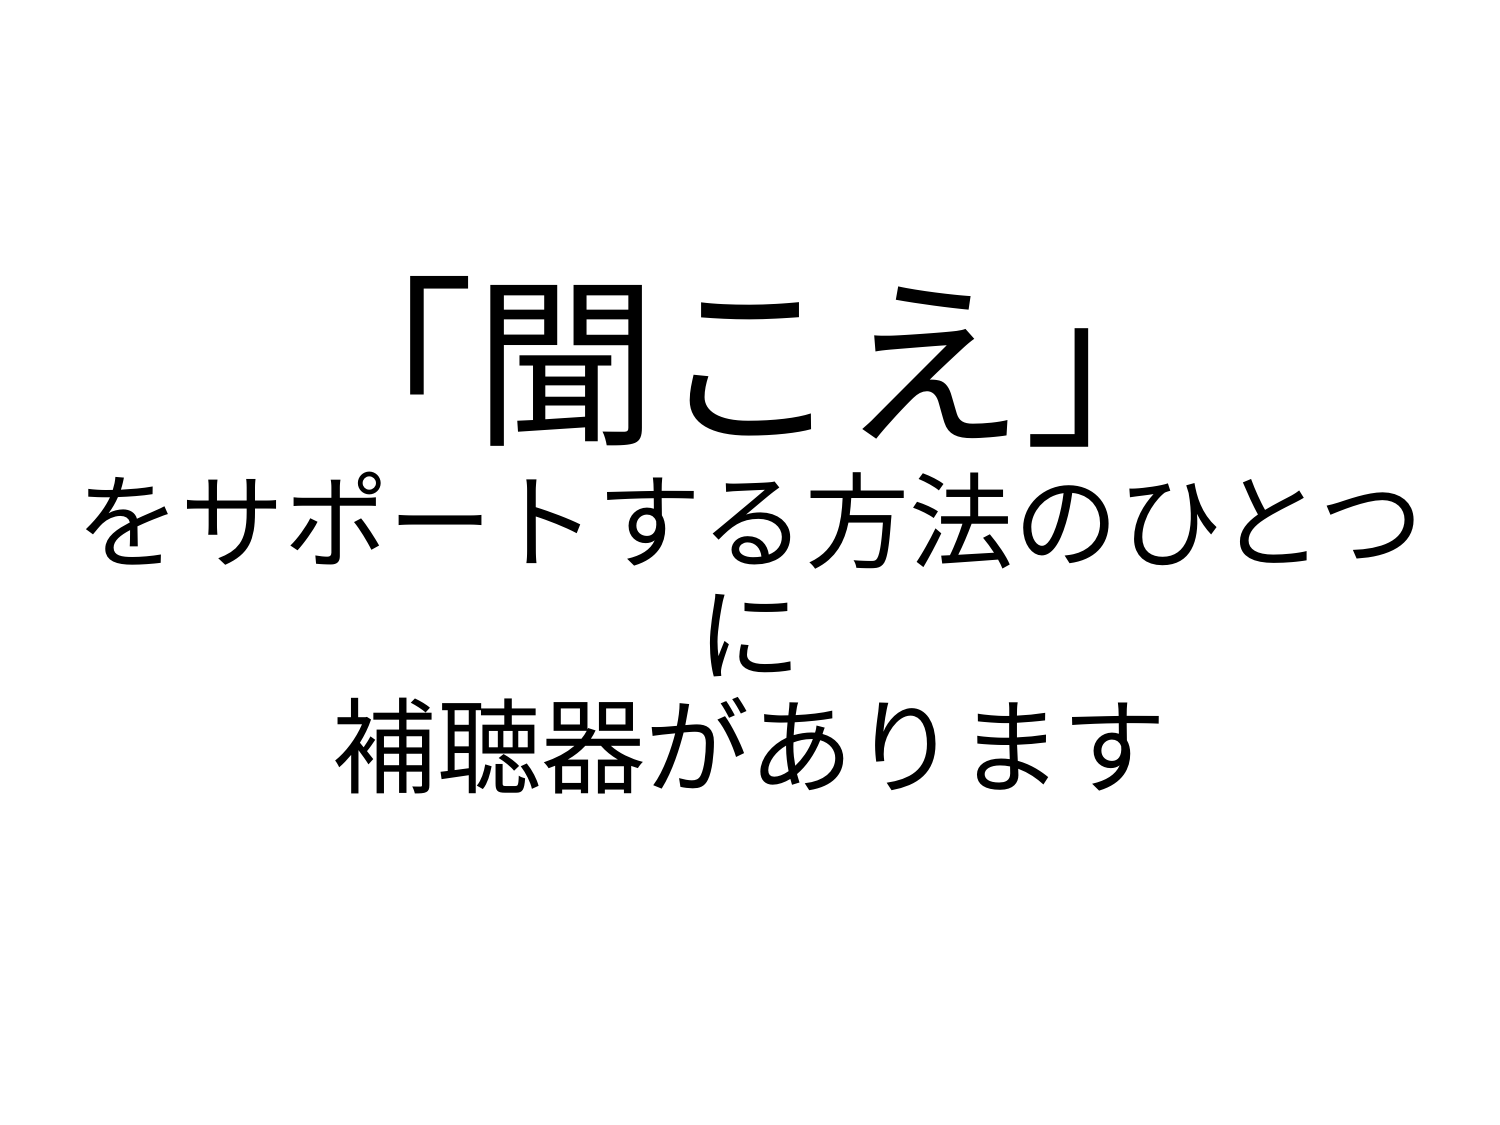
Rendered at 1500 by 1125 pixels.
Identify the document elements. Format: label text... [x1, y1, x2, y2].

text_box 「聞こえ」 をサポートする方法のひとつに 補聴器があります [43, 149, 1457, 931]
